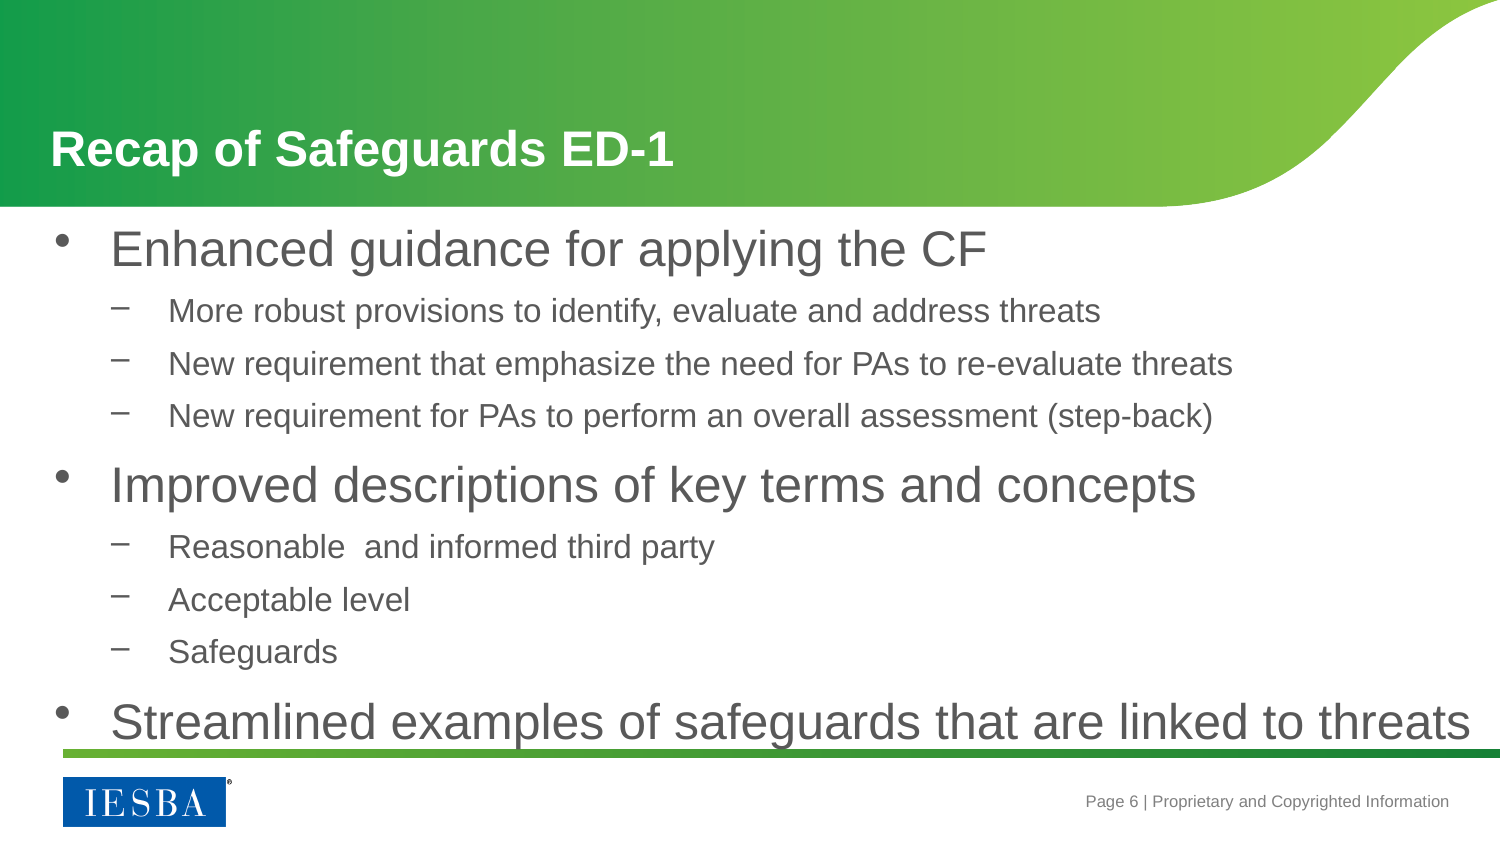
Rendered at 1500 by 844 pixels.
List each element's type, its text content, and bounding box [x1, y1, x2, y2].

list Enhanced guidance for applying the CF More robust provisions to identify, evaluate and address threats New requirement that emphasize the need for PAs to re-evaluate threats New requirement for PAs to perform an overall assessment (step-back) Improved descriptions of key terms and concepts Reasonable and informed third party Acceptable level Safeguards Streamlined examples of safeguards that are linked to threats [39, 209, 1500, 747]
picture [0, 0, 1500, 207]
picture [63, 777, 232, 827]
title Recap of Safeguards ED-1 [50, 84, 1338, 210]
